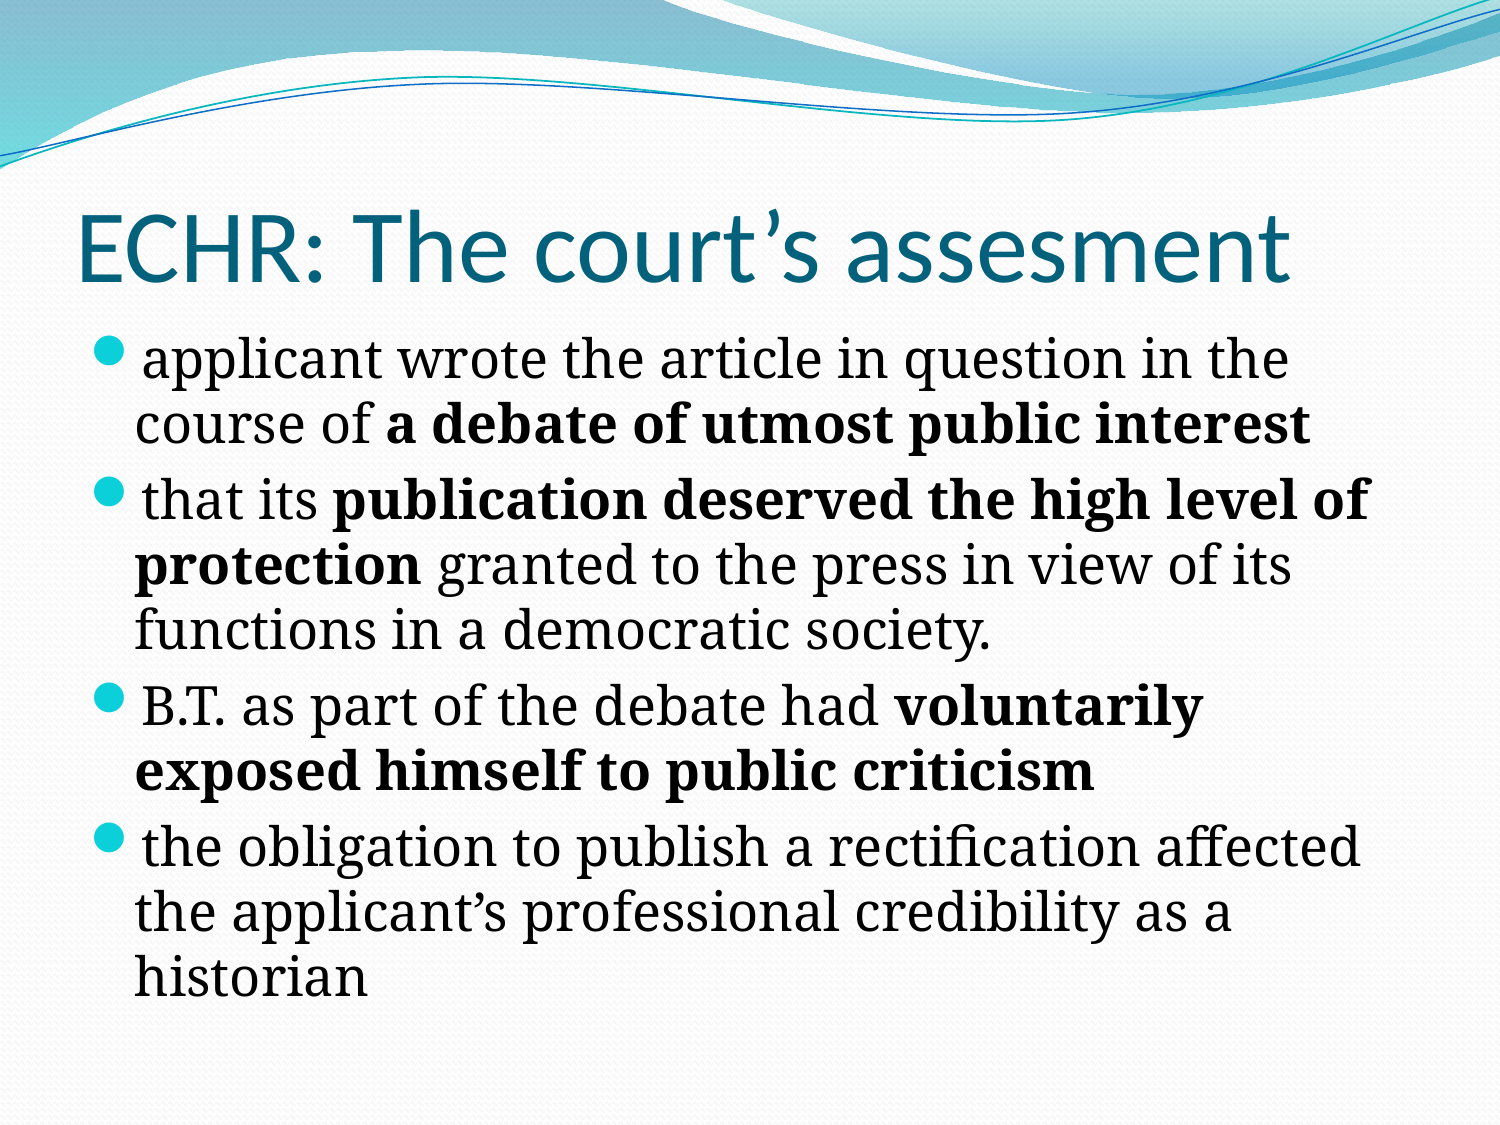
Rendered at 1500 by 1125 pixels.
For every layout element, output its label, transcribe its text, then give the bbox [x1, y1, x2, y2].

list applicant wrote the article in question in the course of a debate of utmost public interest that its publication deserved the high level of protection granted to the press in view of its functions in a democratic society. B.T. as part of the debate had voluntarily exposed himself to public criticism the obligation to publish a rectification affected the applicant’s professional credibility as a historian [75, 317, 1425, 1038]
title ECHR: The court’s assesment [75, 115, 1425, 303]
